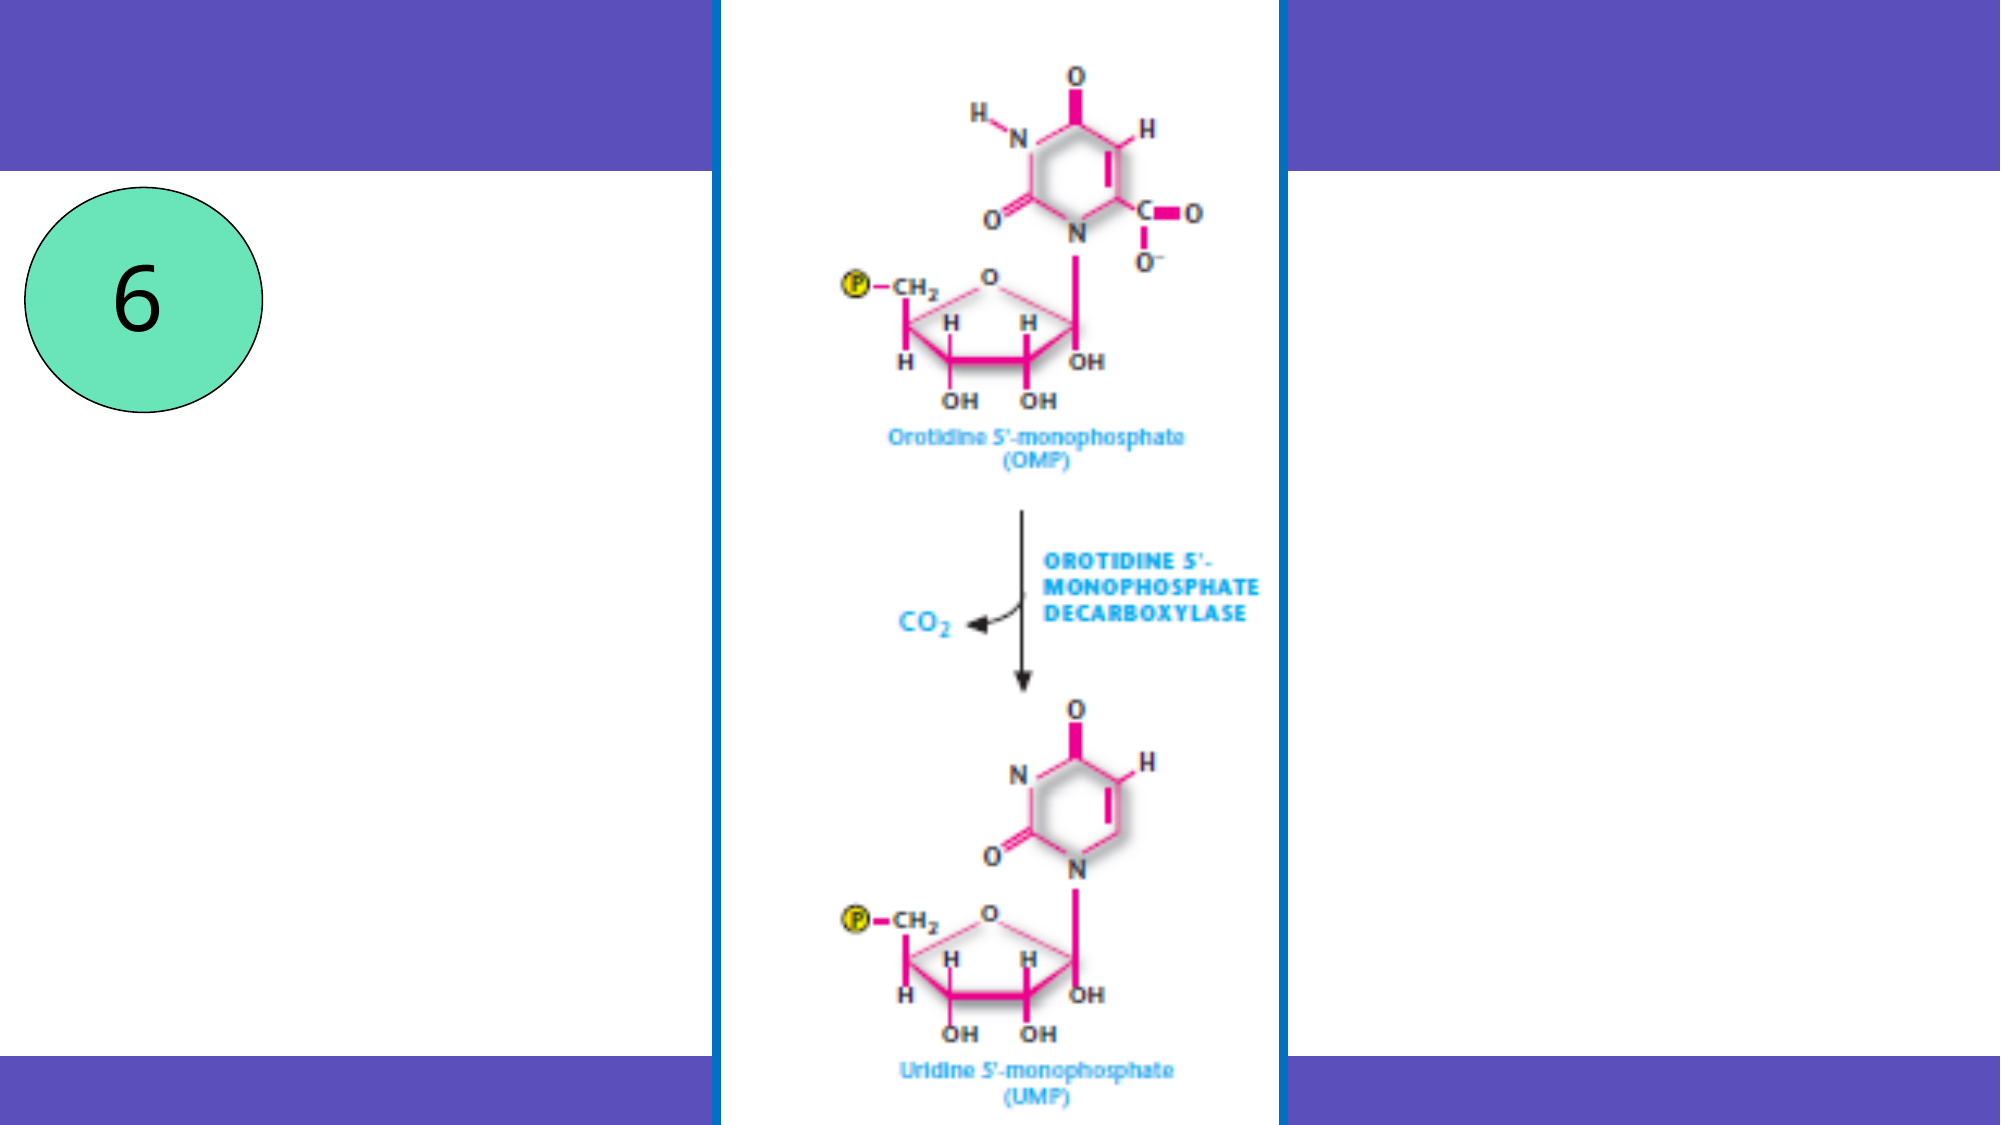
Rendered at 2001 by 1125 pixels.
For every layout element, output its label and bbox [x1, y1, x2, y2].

text_box [24, 187, 263, 413]
picture [0, 0, 2000, 1125]
